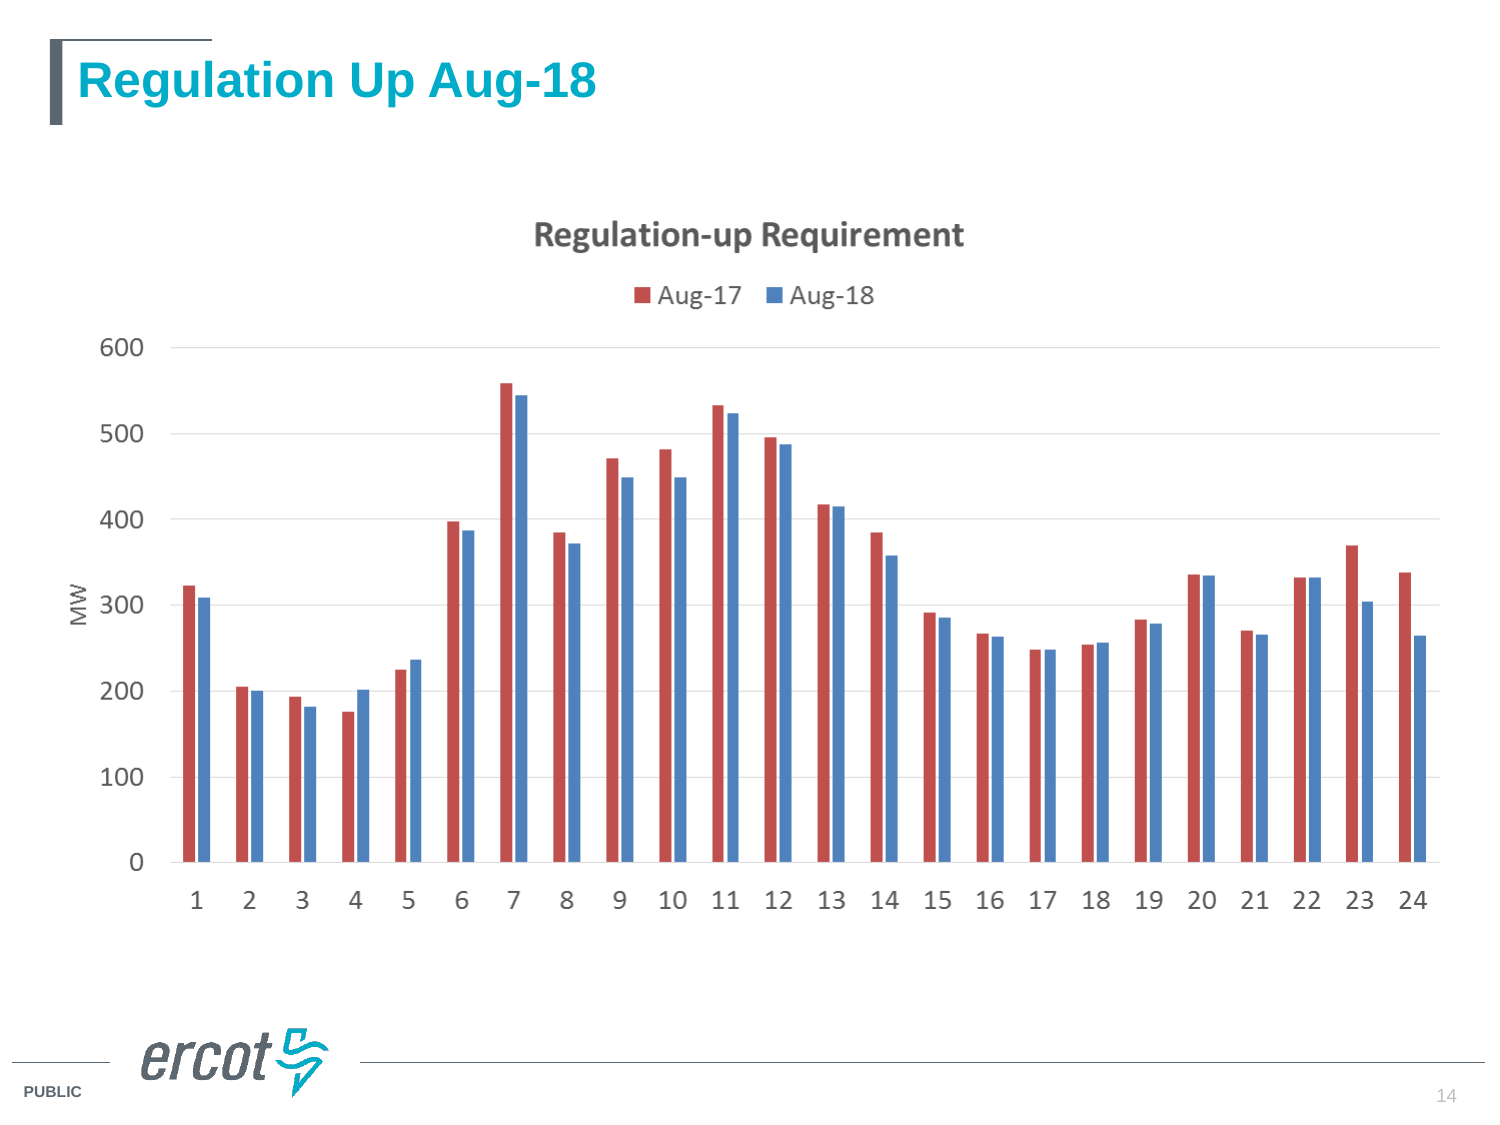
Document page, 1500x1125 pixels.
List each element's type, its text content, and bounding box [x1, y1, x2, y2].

title Regulation Up Aug-18 [62, 39, 1450, 125]
picture [36, 194, 1464, 931]
picture [137, 1024, 332, 1100]
